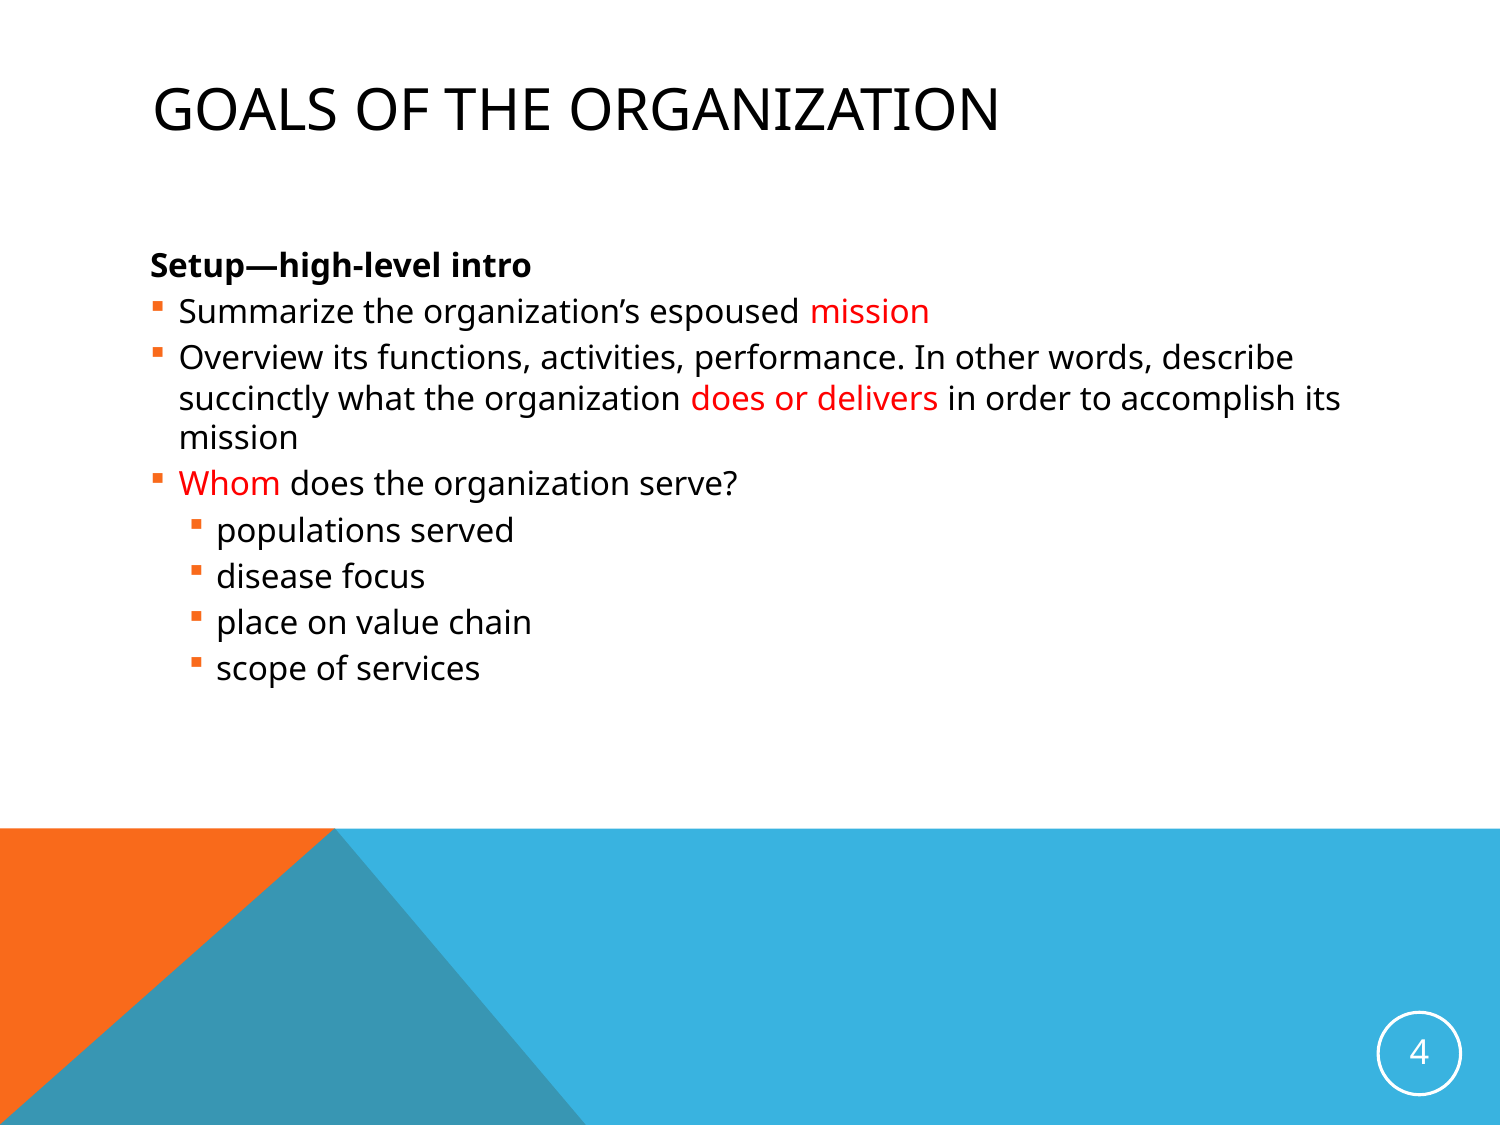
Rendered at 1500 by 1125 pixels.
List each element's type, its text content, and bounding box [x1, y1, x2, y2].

list Setup—high-level intro Summarize the organization’s espoused mission Overview its functions, activities, performance. In other words, describe succinctly what the organization does or delivers in order to accomplish its mission Whom does the organization serve? populations served disease focus place on value chain scope of services [135, 180, 1369, 768]
title goals of the organization [137, 62, 1372, 153]
slide_number 4 [1376, 1010, 1463, 1097]
